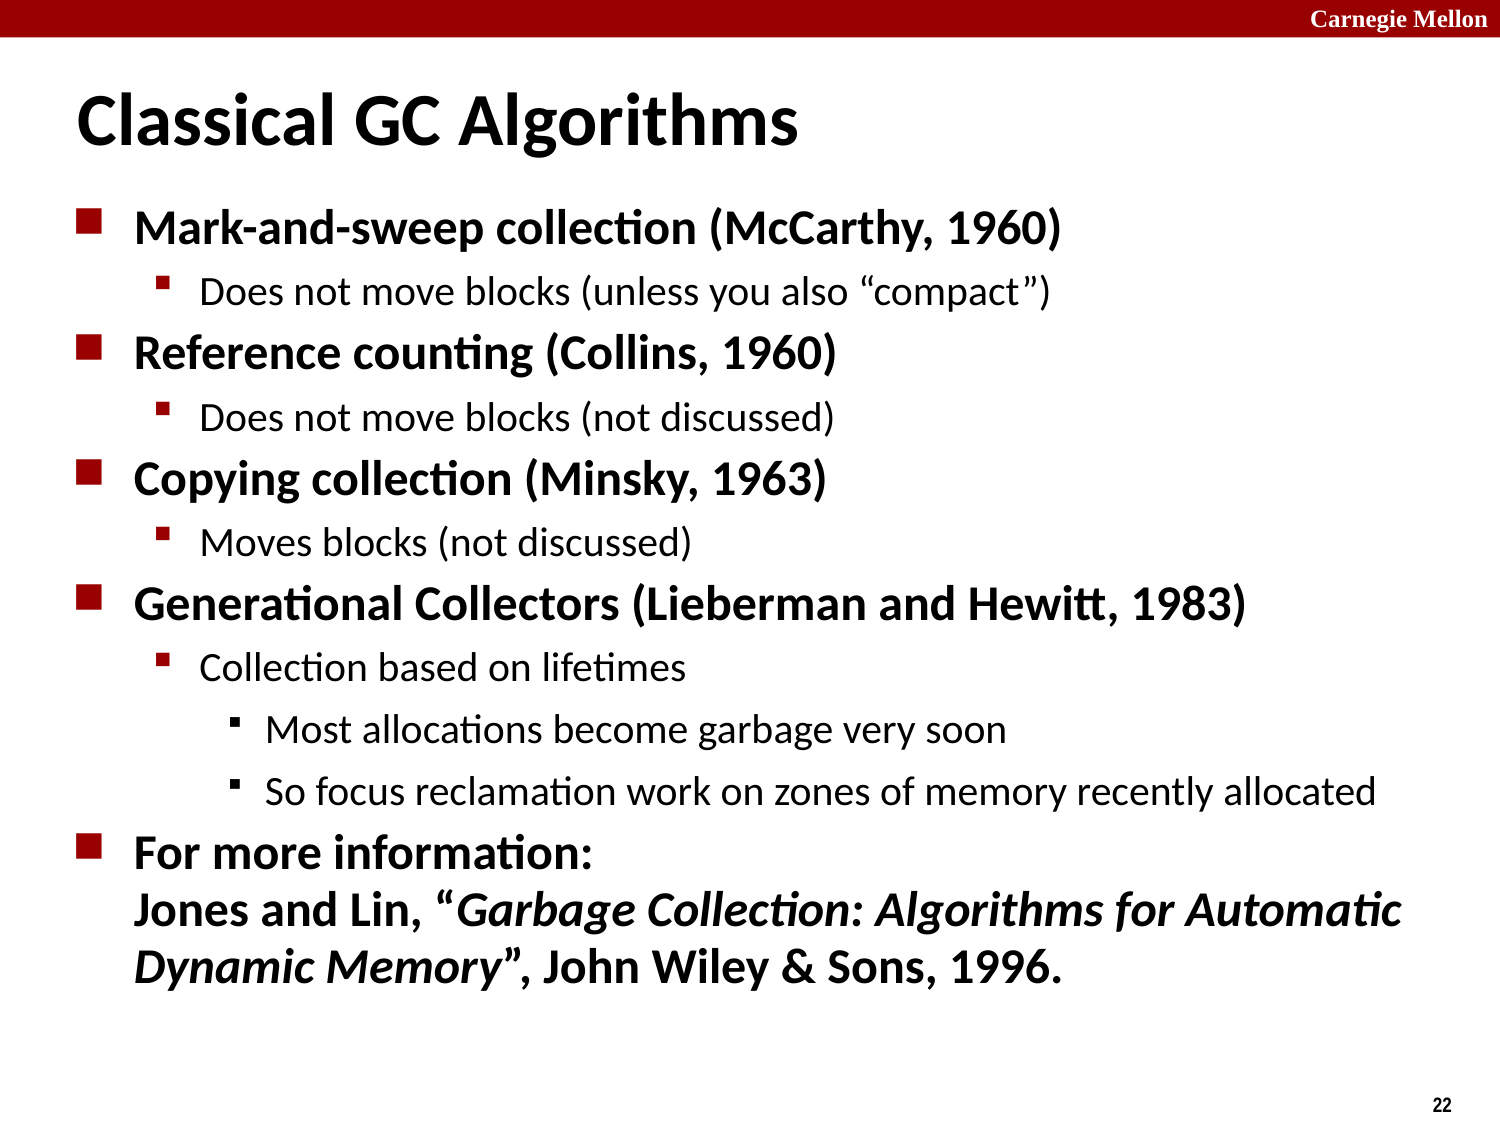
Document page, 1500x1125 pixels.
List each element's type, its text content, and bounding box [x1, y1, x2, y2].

list Mark-and-sweep collection (McCarthy, 1960) Does not move blocks (unless you also “compact”) Reference counting (Collins, 1960) Does not move blocks (not discussed) Copying collection (Minsky, 1963) Moves blocks (not discussed) Generational Collectors (Lieberman and Hewitt, 1983) Collection based on lifetimes Most allocations become garbage very soon So focus reclamation work on zones of memory recently allocated For more information: Jones and Lin, “Garbage Collection: Algorithms for Automatic Dynamic Memory”, John Wiley & Sons, 1996. [62, 191, 1428, 1088]
title Classical GC Algorithms [62, 74, 1192, 170]
